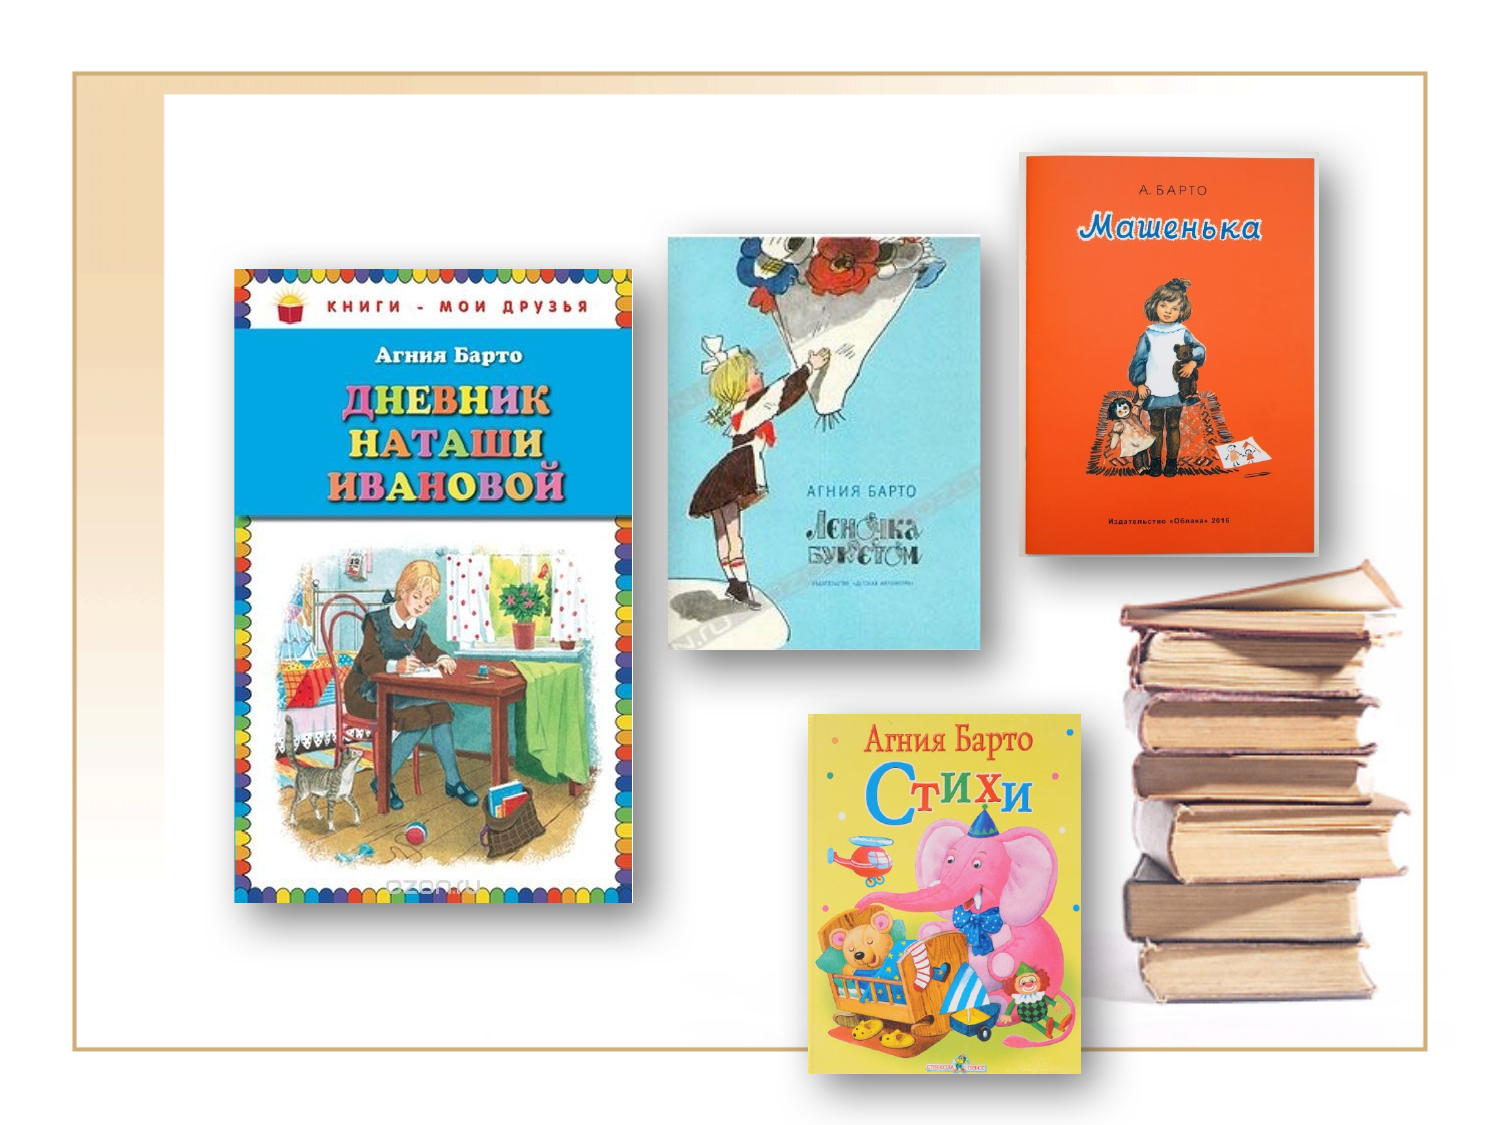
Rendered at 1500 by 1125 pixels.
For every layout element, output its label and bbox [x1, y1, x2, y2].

picture [0, 0, 1500, 1125]
list [808, 714, 1081, 1074]
